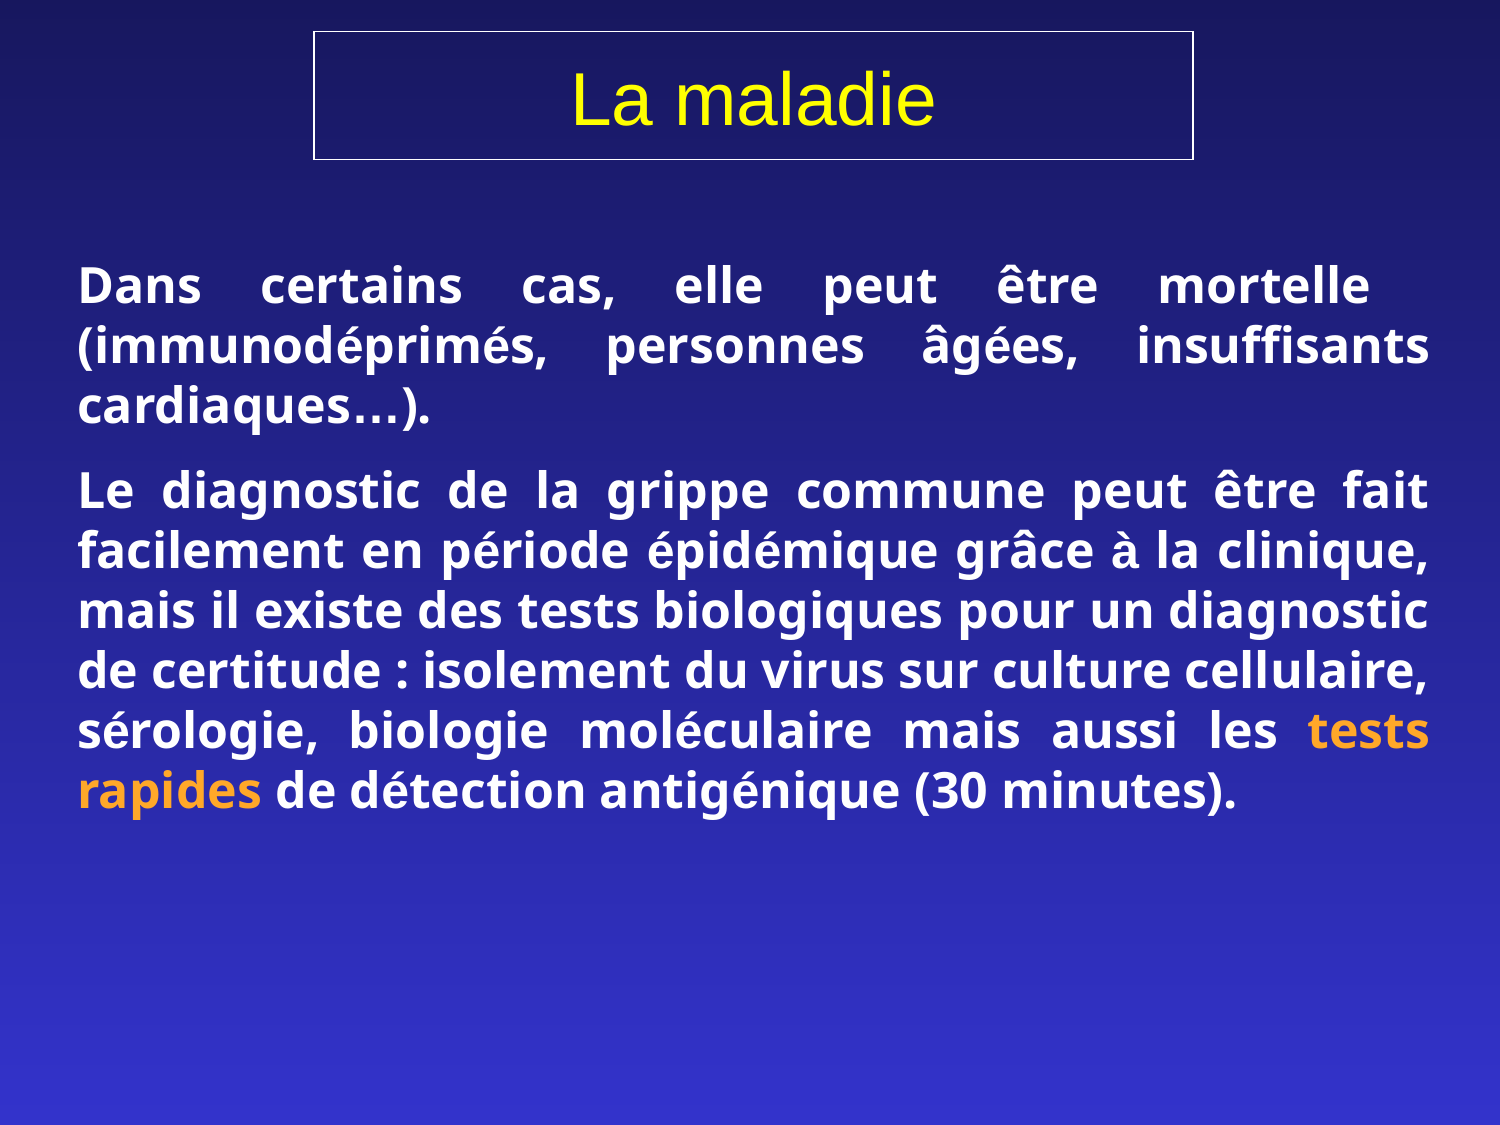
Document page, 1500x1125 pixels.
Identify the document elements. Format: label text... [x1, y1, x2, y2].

title La maladie [313, 31, 1194, 160]
text_box Dans certains cas, elle peut être mortelle (immunodéprimés, personnes âgées, insuffisants cardiaques…). Le diagnostic de la grippe commune peut être fait facilement en période épidémique grâce à la clinique, mais il existe des tests biologiques pour un diagnostic de certitude : isolement du virus sur culture cellulaire, sérologie, biologie moléculaire mais aussi les tests rapides de détection antigénique (30 minutes). [62, 246, 1445, 911]
